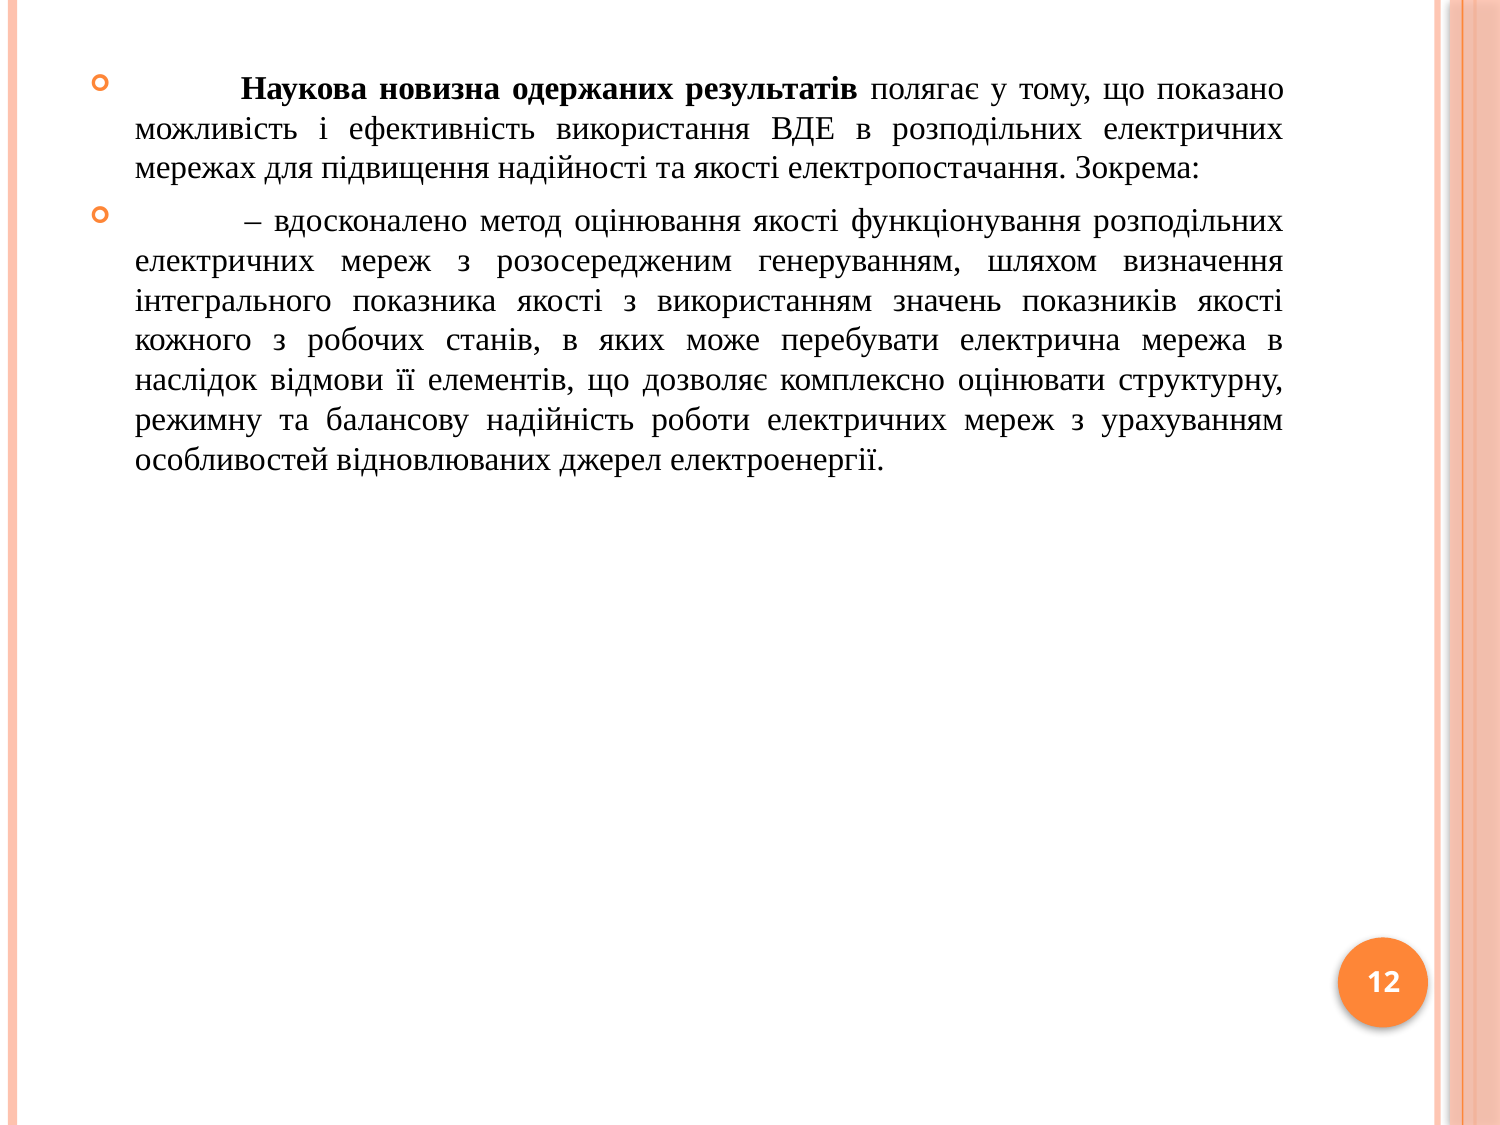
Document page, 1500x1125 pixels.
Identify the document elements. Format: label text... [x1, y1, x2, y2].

list Наукова новизна одержаних результатів полягає у тому, що показано можливість і ефективність використання ВДЕ в розподільних електричних мережах для підвищення надійності та якості електропостачання. Зокрема: – вдосконалено метод оцінювання якості функціонування розподільних електричних мереж з розосередженим генеруванням, шляхом визначення інтегрального показника якості з використанням значень показників якості кожного з робочих станів, в яких може перебувати електрична мережа в наслідок відмови її елементів, що дозволяє комплексно оцінювати структурну, режимну та балансову надійність роботи електричних мереж з урахуванням особливостей відновлюваних джерел електроенергії. [75, 58, 1300, 1062]
slide_number 12 [1333, 940, 1434, 1027]
